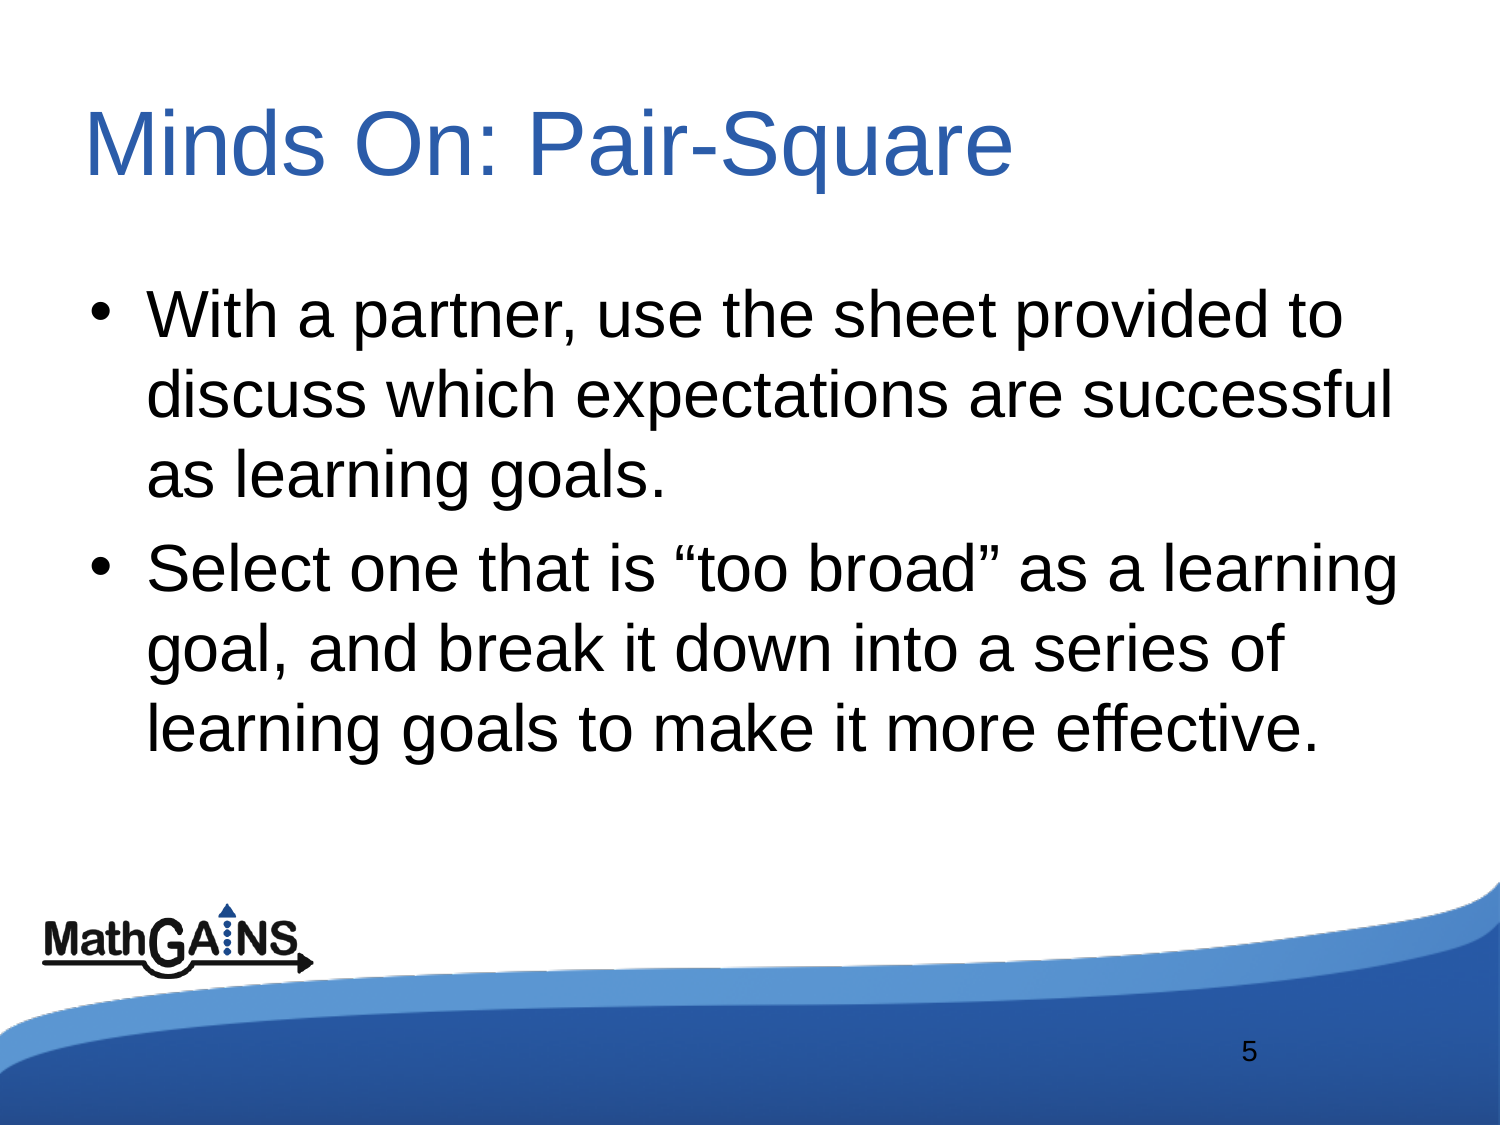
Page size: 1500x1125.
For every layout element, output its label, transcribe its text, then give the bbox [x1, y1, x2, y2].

picture [0, 878, 1500, 1125]
slide_number 5 [1223, 1023, 1277, 1075]
title Minds On: Pair-Square [74, 14, 1426, 261]
list With a partner, use the sheet provided to discuss which expectations are successful as learning goals. Select one that is “too broad” as a learning goal, and break it down into a series of learning goals to make it more effective. [74, 261, 1426, 863]
